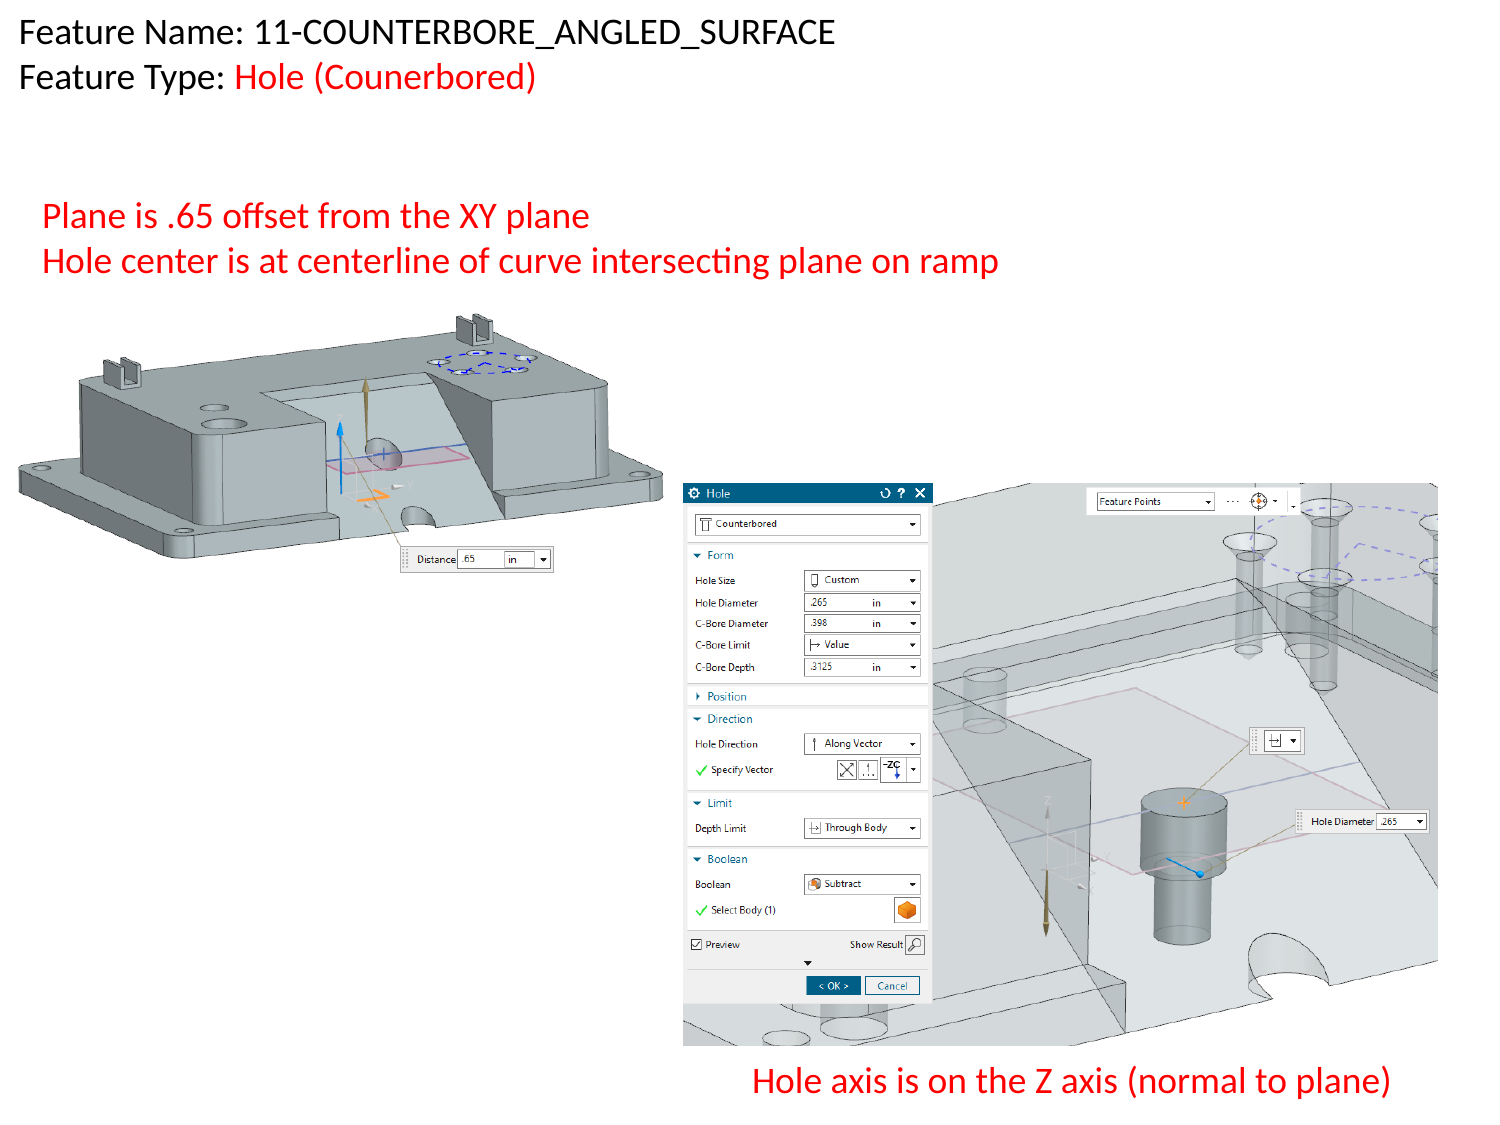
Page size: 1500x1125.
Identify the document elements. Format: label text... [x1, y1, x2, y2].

text_box Hole axis is on the Z axis (normal to plane) [737, 1049, 1491, 1109]
text_box Plane is .65 offset from the XY plane Hole center is at centerline of curve intersecting plane on ramp [27, 183, 1016, 289]
picture [0, 289, 679, 586]
text_box Feature Name: 11-COUNTERBORE_ANGLED_SURFACE Feature Type: Hole (Counerbored) [4, 0, 852, 105]
picture [683, 483, 1438, 1046]
